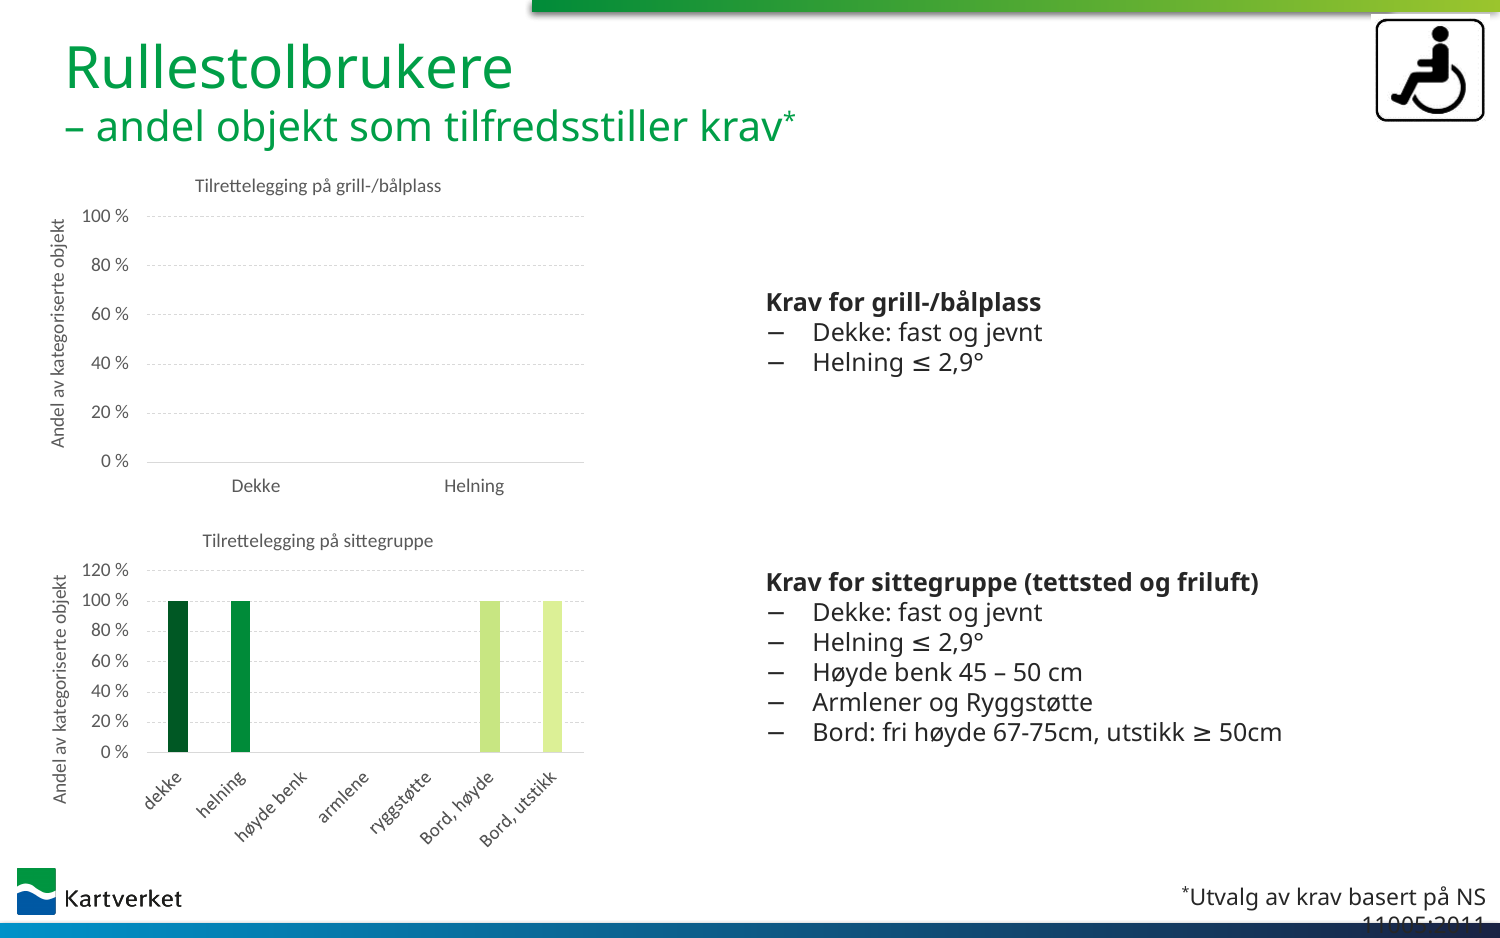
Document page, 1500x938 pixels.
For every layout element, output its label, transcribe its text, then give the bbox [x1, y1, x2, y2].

text_box Krav for sittegruppe (tettsted og friluft) Dekke: fast og jevnt Helning ≤ 2,9° Høyde benk 45 – 50 cm Armlener og Ryggstøtte Bord: fri høyde 67-75cm, utstikk ≥ 50cm [750, 559, 1500, 754]
picture [41, 520, 595, 859]
text_box Krav for grill-/bålplass Dekke: fast og jevnt Helning ≤ 2,9° [750, 279, 1452, 384]
picture [1371, 13, 1491, 127]
picture [41, 166, 595, 505]
text_box *Utvalg av krav basert på NS 11005:2011 [1068, 873, 1500, 938]
text_box Rullestolbrukere – andel objekt som tilfredsstiller krav* [49, 14, 1431, 158]
